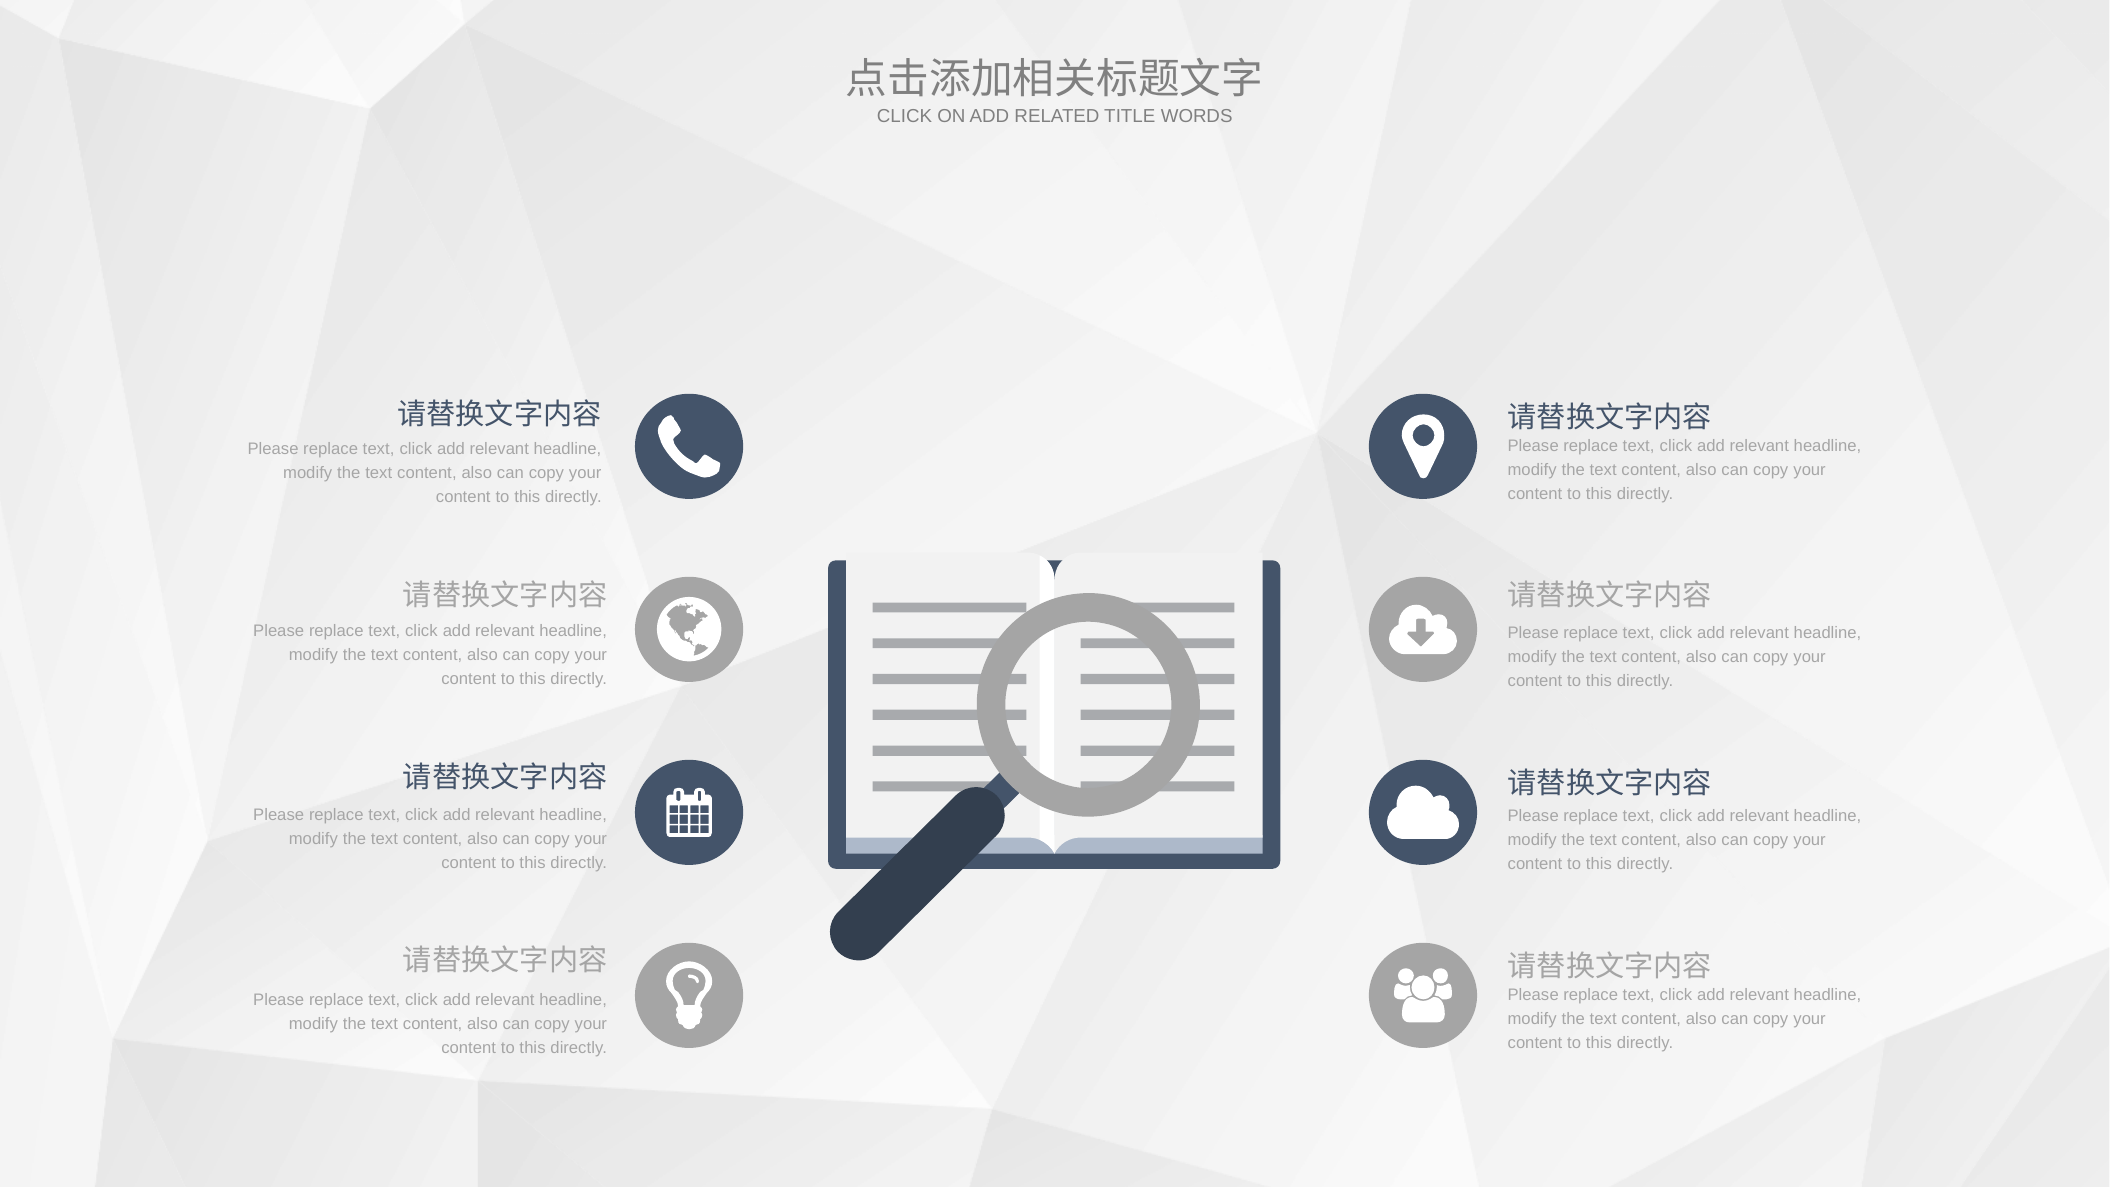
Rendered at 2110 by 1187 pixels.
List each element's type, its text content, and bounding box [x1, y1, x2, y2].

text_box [634, 576, 744, 682]
text_box CLICK ON ADD RELATED TITLE WORDS [852, 95, 1257, 130]
picture [0, 0, 2110, 1187]
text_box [634, 759, 744, 865]
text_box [1507, 939, 1864, 1053]
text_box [1507, 756, 1864, 874]
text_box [827, 552, 1281, 963]
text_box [1368, 759, 1478, 865]
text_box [251, 568, 608, 689]
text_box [1507, 390, 1864, 504]
text_box 点击添加相关标题文字 [803, 44, 1307, 107]
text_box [634, 942, 744, 1048]
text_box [1507, 569, 1864, 691]
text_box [1368, 393, 1478, 499]
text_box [634, 393, 744, 499]
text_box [251, 934, 608, 1058]
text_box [1368, 942, 1478, 1048]
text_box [251, 750, 608, 873]
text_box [1368, 576, 1478, 682]
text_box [246, 388, 602, 507]
